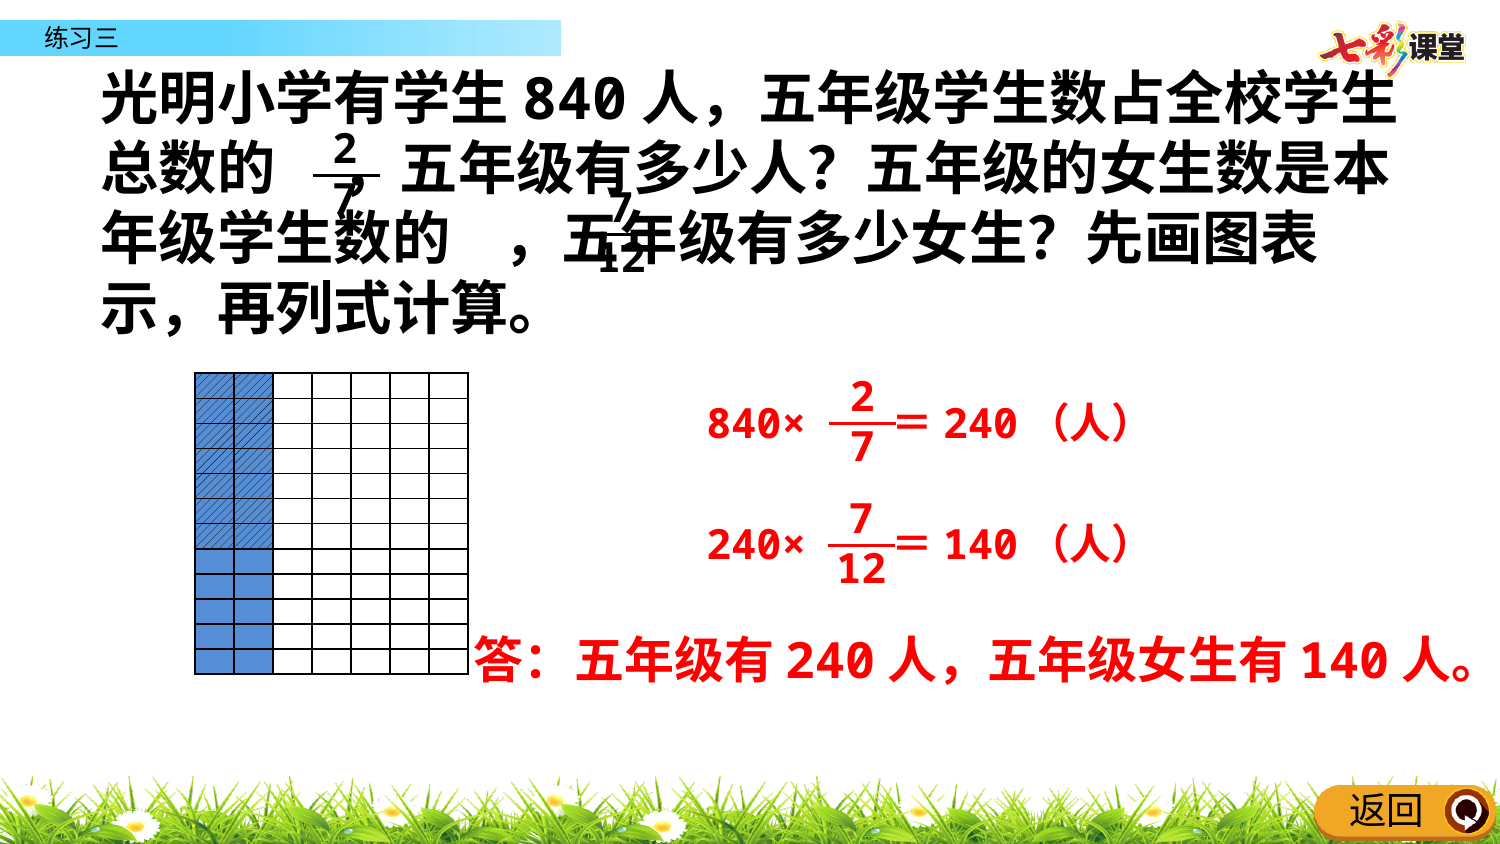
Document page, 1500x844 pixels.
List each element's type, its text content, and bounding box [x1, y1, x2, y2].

table_cell [391, 524, 428, 548]
table_cell [430, 499, 467, 523]
table_cell [352, 424, 389, 448]
table_cell [274, 449, 311, 473]
table_cell [391, 474, 428, 498]
table_cell [430, 625, 467, 648]
text_box 答：五年级有240人，五年级女生有140人。 [459, 621, 1500, 696]
table_cell [235, 550, 272, 573]
table_cell [391, 650, 428, 673]
table_header [196, 374, 233, 398]
table_cell [352, 449, 389, 473]
table_cell [391, 625, 428, 648]
table_cell [274, 625, 311, 648]
table_cell [196, 424, 233, 448]
picture [0, 776, 1500, 844]
table_cell [352, 524, 389, 548]
table_cell [352, 399, 389, 423]
table_cell [352, 575, 389, 598]
table_cell [274, 600, 311, 623]
table_cell [235, 474, 272, 498]
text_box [312, 114, 381, 231]
table_cell [391, 449, 428, 473]
table_cell [235, 625, 272, 648]
table_cell [235, 524, 272, 548]
table_cell [196, 399, 233, 423]
table_cell [196, 650, 233, 673]
table_cell [313, 449, 350, 473]
table_cell [391, 499, 428, 523]
table_cell [391, 399, 428, 423]
table_cell [430, 550, 467, 573]
table_cell [196, 449, 233, 473]
table_cell [313, 575, 350, 598]
table_cell [352, 499, 389, 523]
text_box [714, 483, 1146, 601]
table_cell [196, 550, 233, 573]
table_cell [196, 499, 233, 523]
table_cell [352, 625, 389, 648]
table_cell [196, 474, 233, 498]
table_cell [274, 424, 311, 448]
table_cell [430, 474, 467, 498]
table_cell [274, 550, 311, 573]
table_cell [391, 424, 428, 448]
table_cell [352, 600, 389, 623]
table_cell [235, 600, 272, 623]
picture [1316, 20, 1468, 80]
table_cell [274, 650, 311, 673]
table_cell [196, 524, 233, 548]
table_cell [391, 600, 428, 623]
table_cell [196, 600, 233, 623]
table_cell [313, 499, 350, 523]
table_cell [430, 600, 467, 623]
table_cell [196, 625, 233, 648]
table_cell [430, 650, 467, 673]
table_cell [430, 524, 467, 548]
table_cell [352, 550, 389, 573]
table_cell [274, 399, 311, 423]
table_header [274, 374, 311, 398]
table_cell [196, 575, 233, 598]
table_cell [430, 424, 467, 448]
table_cell [313, 600, 350, 623]
table_cell [235, 424, 272, 448]
table_cell [313, 625, 350, 648]
table_cell [313, 474, 350, 498]
table_header [391, 374, 428, 398]
table_cell [352, 650, 389, 673]
table_cell [235, 449, 272, 473]
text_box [714, 362, 1146, 480]
text_box 光明小学有学生840人，五年级学生数占全校学生总数的 ，五年级有多少人？五年级的女生数是本年级学生数的 ，五年级有多少女生？先画图表示，再列式计算。 [86, 53, 1424, 663]
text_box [584, 173, 658, 291]
table_cell [352, 474, 389, 498]
table_cell [235, 575, 272, 598]
table_cell [430, 575, 467, 598]
table_cell [274, 575, 311, 598]
table_cell [235, 499, 272, 523]
table_header [352, 374, 389, 398]
table_header [313, 374, 350, 398]
table_cell [313, 424, 350, 448]
table_cell [313, 524, 350, 548]
table_header [235, 374, 272, 398]
table_cell [235, 399, 272, 423]
table_cell [430, 399, 467, 423]
table_cell [391, 550, 428, 573]
table_cell [274, 474, 311, 498]
table_cell [313, 650, 350, 673]
table_cell [313, 399, 350, 423]
table_cell [391, 575, 428, 598]
table_cell [274, 499, 311, 523]
table_cell [274, 524, 311, 548]
table_cell [235, 650, 272, 673]
table_header [430, 374, 467, 398]
table_cell [430, 449, 467, 473]
table_cell [313, 550, 350, 573]
